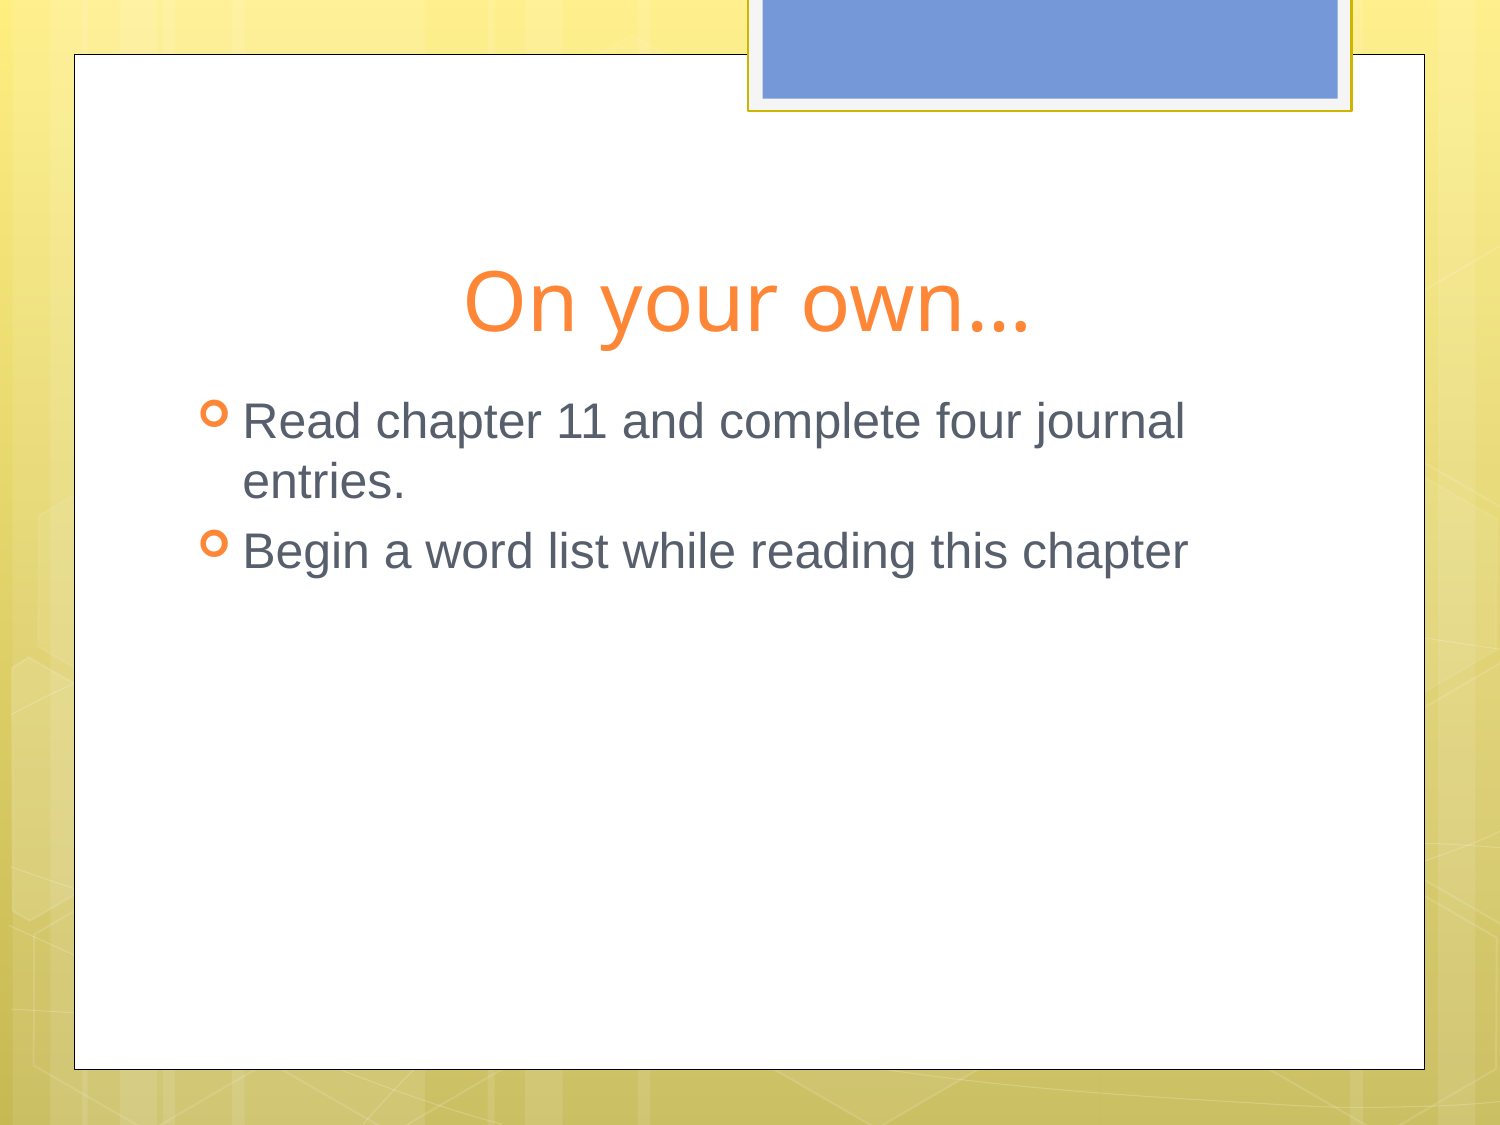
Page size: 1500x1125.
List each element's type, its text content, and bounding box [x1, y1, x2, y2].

title On your own… [171, 168, 1324, 357]
list Read chapter 11 and complete four journal entries. Begin a word list while reading this chapter [171, 381, 1283, 957]
